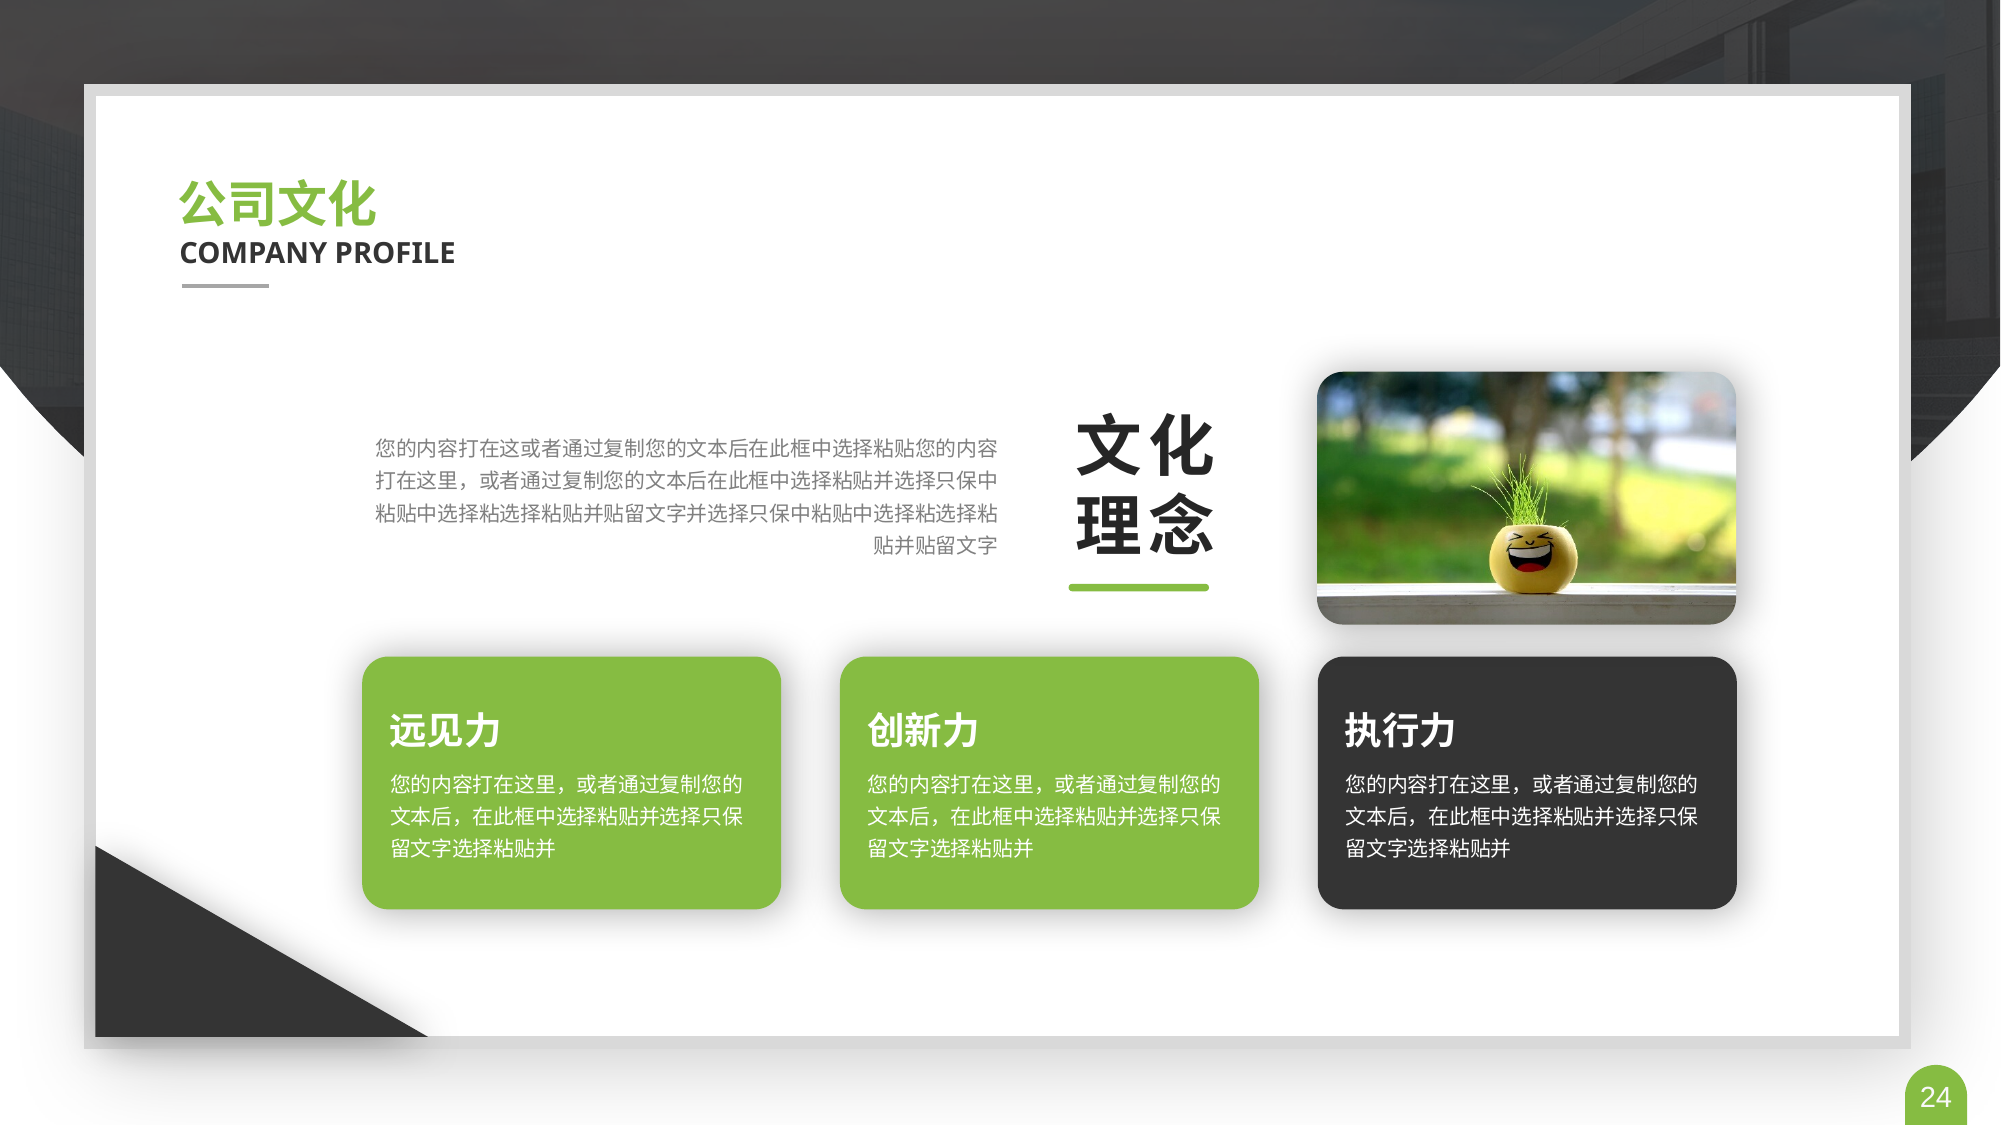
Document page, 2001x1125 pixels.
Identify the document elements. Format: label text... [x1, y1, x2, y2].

text_box 您的内容打在这或者通过复制您的文本后在此框中选择粘贴您的内容打在这里，或者通过复制您的文本后在此框中选择粘贴并选择只保中粘贴中选择粘选择粘贴并贴留文字并选择只保中粘贴中选择粘选择粘贴并贴留文字 [360, 427, 944, 558]
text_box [362, 656, 782, 910]
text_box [162, 146, 749, 312]
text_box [944, 396, 1346, 592]
text_box [1315, 370, 1738, 626]
text_box [94, 844, 429, 1038]
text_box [839, 656, 1260, 910]
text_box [1317, 656, 1737, 910]
